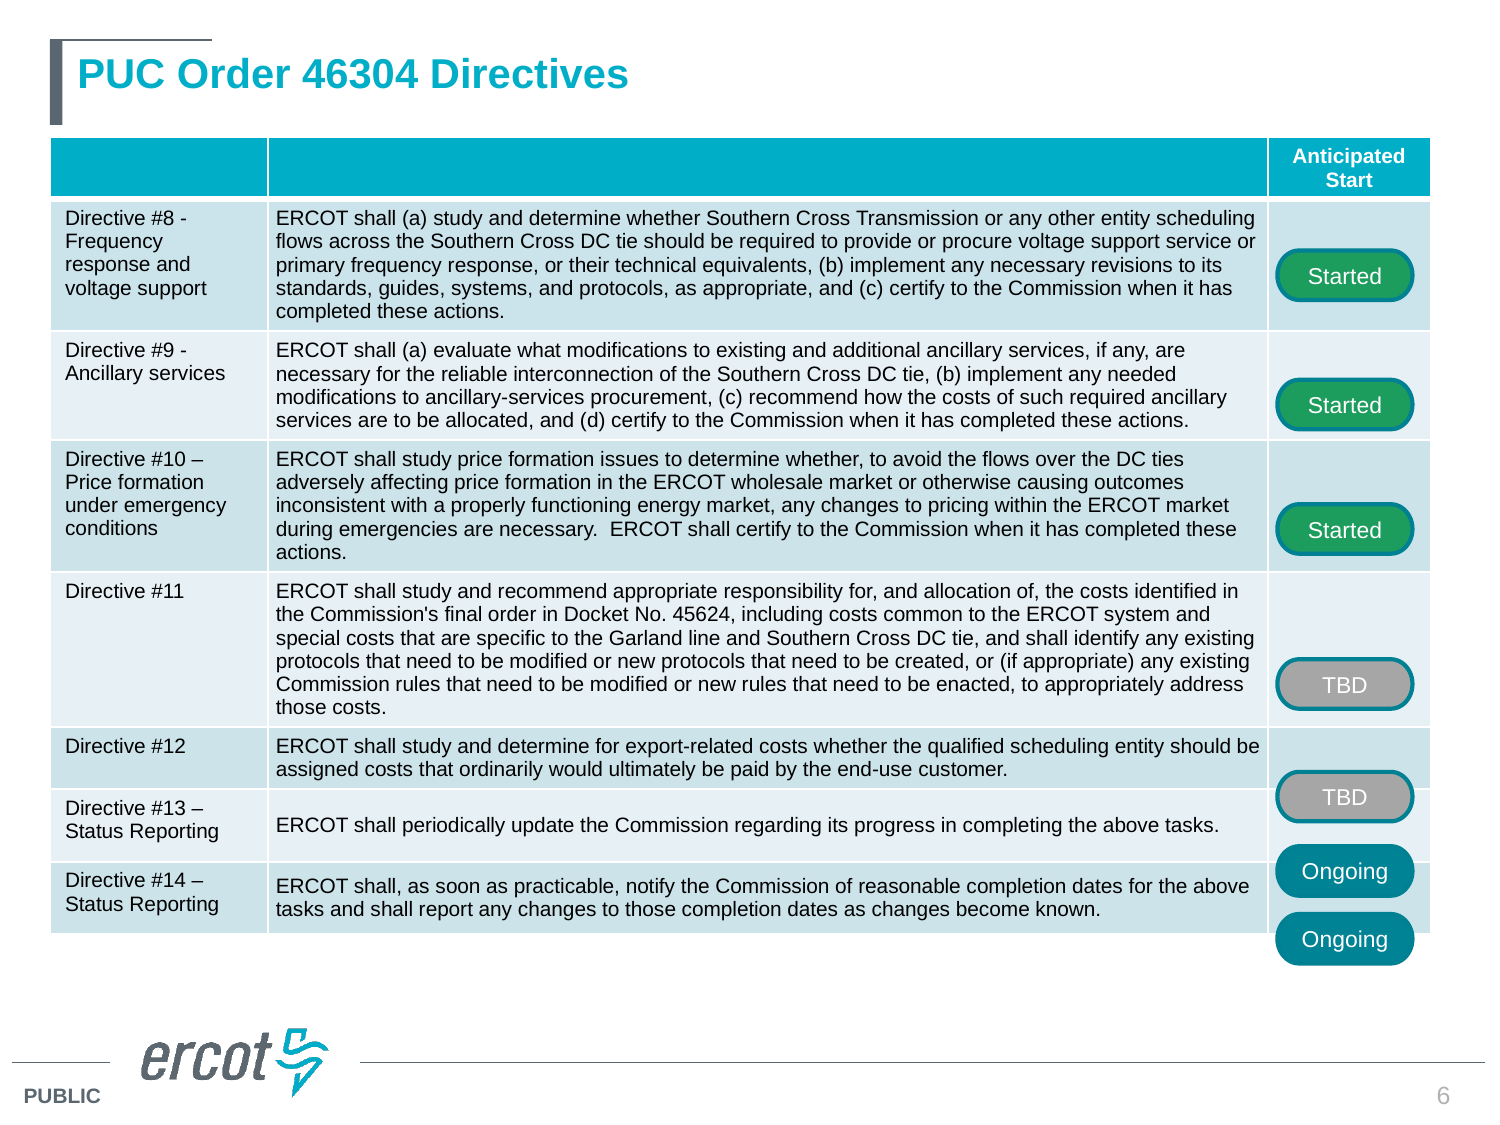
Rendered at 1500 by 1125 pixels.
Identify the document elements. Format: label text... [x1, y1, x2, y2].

table_cell [1269, 790, 1430, 861]
picture [137, 1024, 332, 1100]
table_cell Directive #13 – Status Reporting [51, 790, 267, 861]
table_cell Directive #9 - Ancillary services [51, 332, 267, 439]
table_cell [1269, 202, 1430, 330]
table_cell ERCOT shall study and determine for export-related costs whether the qualified scheduling entity should be assigned costs that ordinarily would ultimately be paid by the end-use customer. [269, 728, 1267, 788]
title PUC Order 46304 Directives [62, 39, 1450, 125]
table_header [51, 138, 267, 196]
table_cell [1269, 573, 1430, 726]
text_box Started [1275, 502, 1415, 556]
table_cell ERCOT shall study price formation issues to determine whether, to avoid the flows over the DC ties adversely affecting price formation in the ERCOT wholesale market or otherwise causing outcomes inconsistent with a properly functioning energy market, any changes to pricing within the ERCOT market during emergencies are necessary. ERCOT shall certify to the Commission when it has completed these actions. [269, 441, 1267, 571]
table_cell Directive #11 [51, 573, 267, 726]
table_cell ERCOT shall (a) study and determine whether Southern Cross Transmission or any other entity scheduling flows across the Southern Cross DC tie should be required to provide or procure voltage support service or primary frequency response, or their technical equivalents, (b) implement any necessary revisions to its standards, guides, systems, and protocols, as appropriate, and (c) certify to the Commission when it has completed these actions. [269, 202, 1267, 330]
text_box Ongoing [1275, 911, 1415, 966]
text_box Ongoing [1275, 844, 1415, 898]
table_cell ERCOT shall periodically update the Commission regarding its progress in completing the above tasks. [269, 790, 1267, 861]
text_box Started [1275, 377, 1415, 432]
table_cell [1269, 863, 1430, 933]
table_cell [1269, 332, 1430, 439]
text_box TBD [1275, 657, 1415, 711]
table_header Anticipated Start [1269, 138, 1430, 196]
text_box TBD [1275, 769, 1415, 824]
table_cell Directive #10 – Price formation under emergency conditions [51, 441, 267, 571]
table_cell Directive #8 - Frequency response and voltage support [51, 202, 267, 330]
table_cell [1269, 441, 1430, 571]
table_cell ERCOT shall study and recommend appropriate responsibility for, and allocation of, the costs identified in the Commission's final order in Docket No. 45624, including costs common to the ERCOT system and special costs that are specific to the Garland line and Southern Cross DC tie, and shall identify any existing protocols that need to be modified or new protocols that need to be created, or (if appropriate) any existing Commission rules that need to be modified or new rules that need to be enacted, to appropriately address those costs. [269, 573, 1267, 726]
table_cell Directive #12 [51, 728, 267, 788]
table_cell [1269, 728, 1430, 788]
slide_number 6 [1400, 1076, 1488, 1113]
table_header [269, 138, 1267, 196]
table_cell Directive #14 – Status Reporting [51, 863, 267, 933]
table_cell ERCOT shall (a) evaluate what modifications to existing and additional ancillary services, if any, are necessary for the reliable interconnection of the Southern Cross DC tie, (b) implement any needed modifications to ancillary-services procurement, (c) recommend how the costs of such required ancillary services are to be allocated, and (d) certify to the Commission when it has completed these actions. [269, 332, 1267, 439]
table_cell ERCOT shall, as soon as practicable, notify the Commission of reasonable completion dates for the above tasks and shall report any changes to those completion dates as changes become known. [269, 863, 1267, 933]
text_box Started [1275, 248, 1415, 303]
